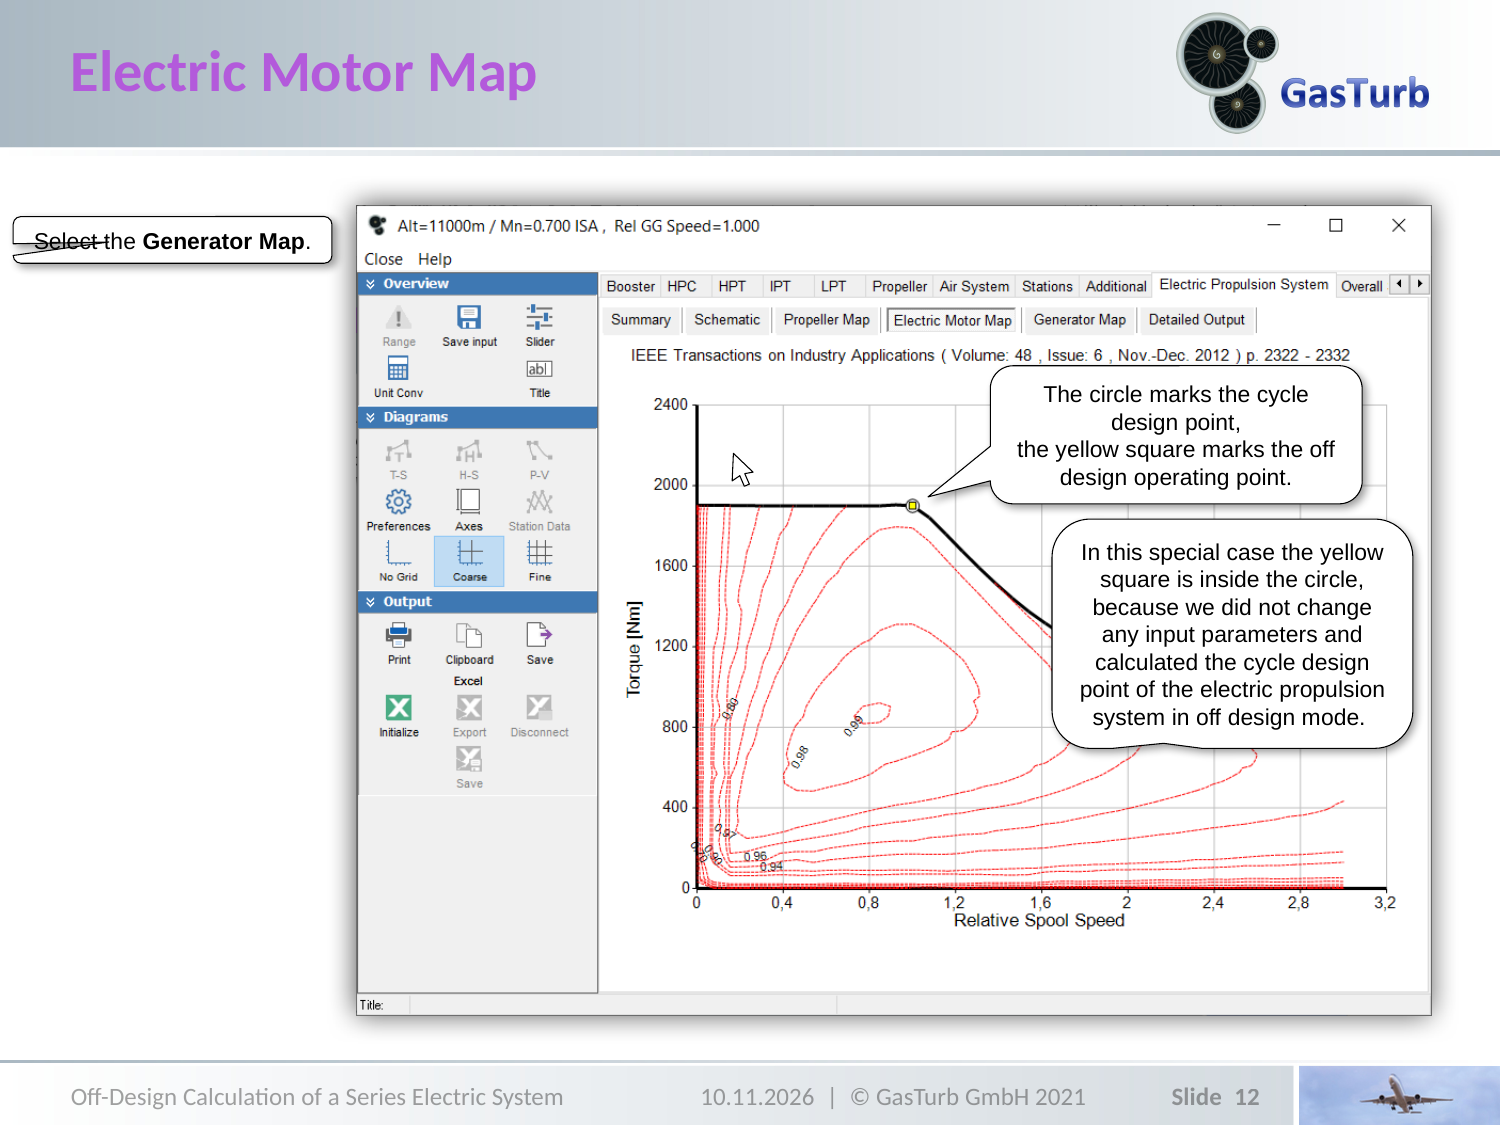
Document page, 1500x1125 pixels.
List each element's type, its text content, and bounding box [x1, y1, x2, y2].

title Electric Motor Map [70, 0, 1164, 148]
text_box Select the Generator Map. [13, 216, 333, 264]
slide_number 12 [1234, 1065, 1294, 1125]
picture [356, 205, 1432, 1016]
picture [0, 0, 1500, 156]
footer Off-Design Calculation of a Series Electric System [0, 1065, 665, 1125]
picture [0, 1060, 1500, 1125]
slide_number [665, 1065, 827, 1125]
